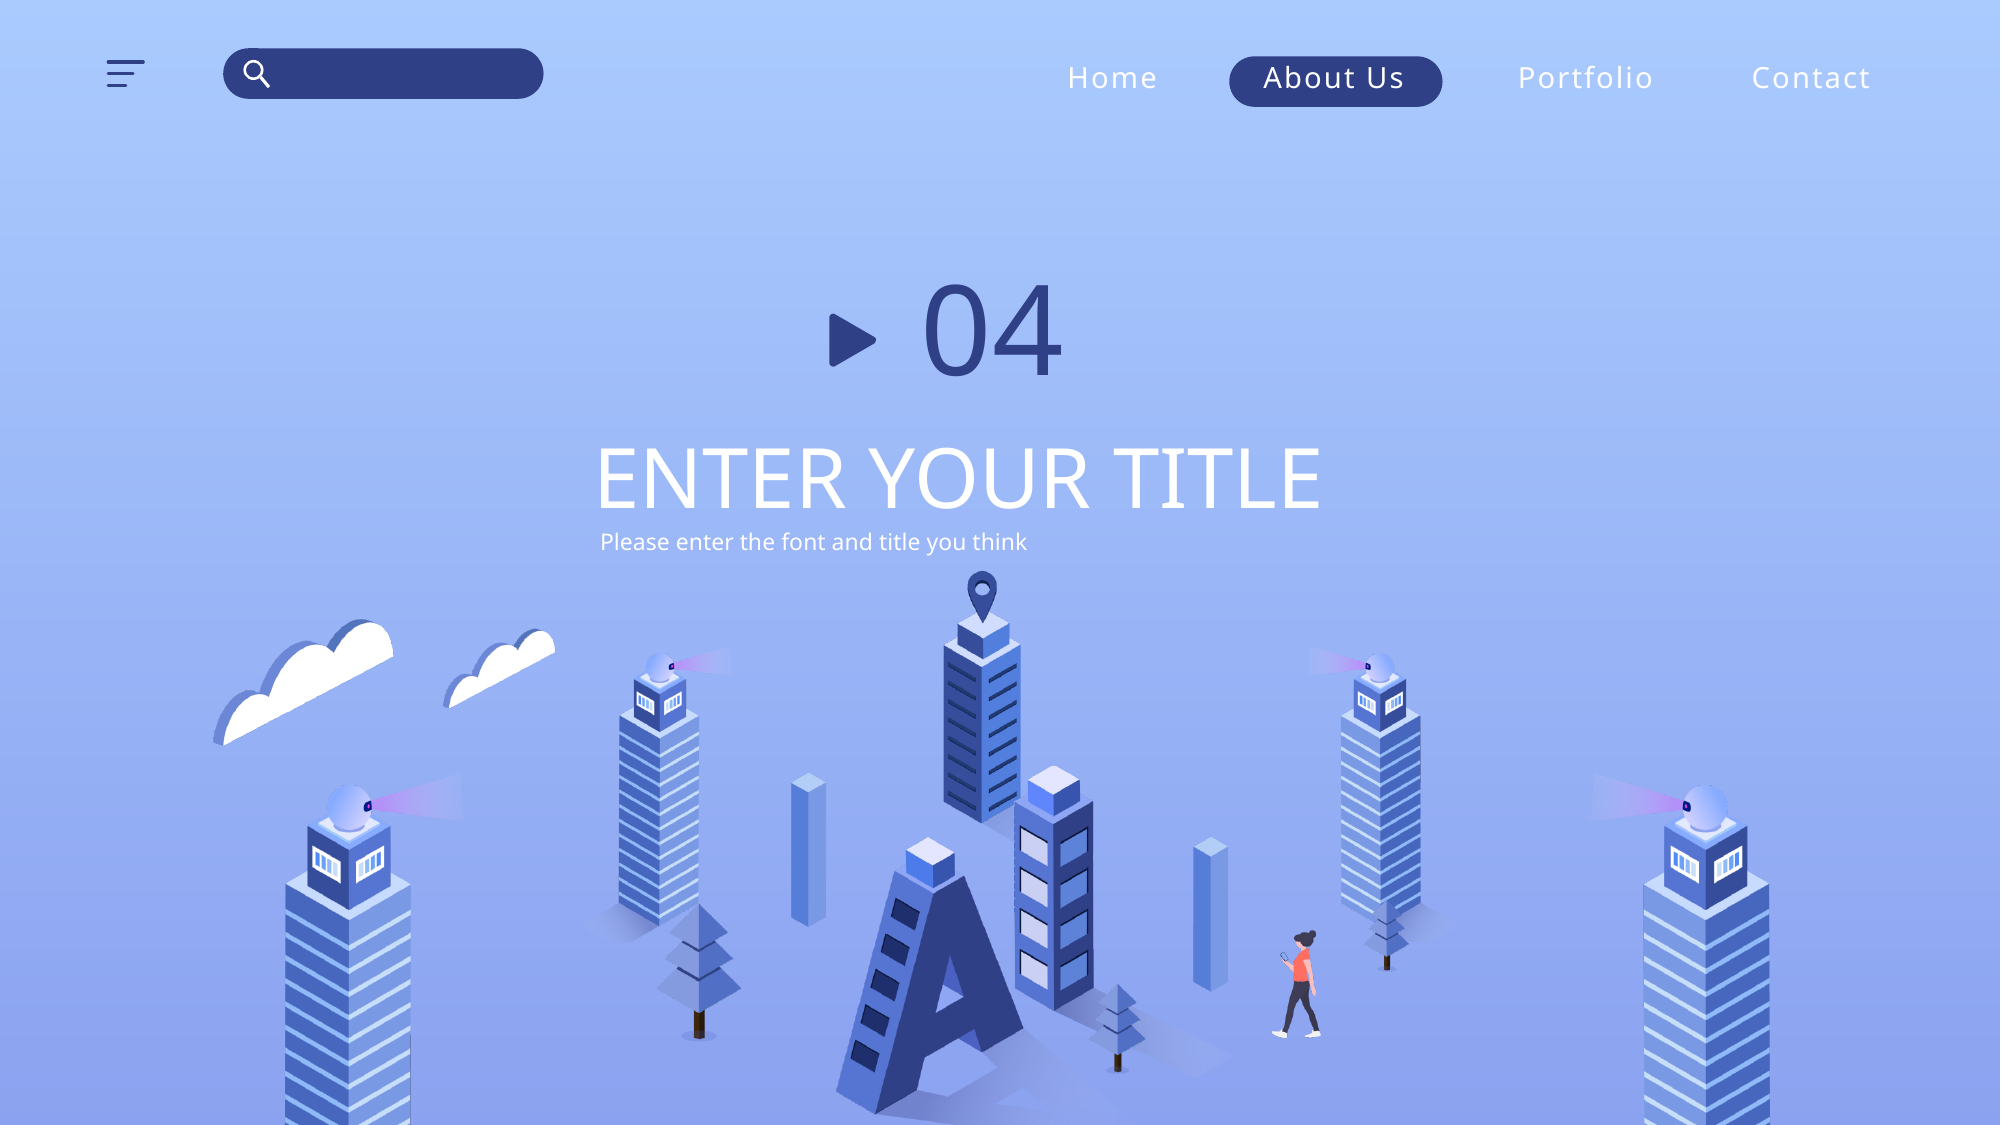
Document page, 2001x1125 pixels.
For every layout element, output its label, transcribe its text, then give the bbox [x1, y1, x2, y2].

picture [1587, 766, 1866, 1125]
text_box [1229, 52, 1443, 107]
text_box Home [1052, 52, 1172, 103]
text_box Portfolio [1503, 52, 1668, 103]
picture [167, 604, 768, 1125]
text_box Contact [1736, 52, 1895, 103]
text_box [578, 417, 1443, 564]
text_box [829, 242, 1115, 410]
picture [771, 564, 1481, 1125]
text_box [108, 48, 544, 99]
